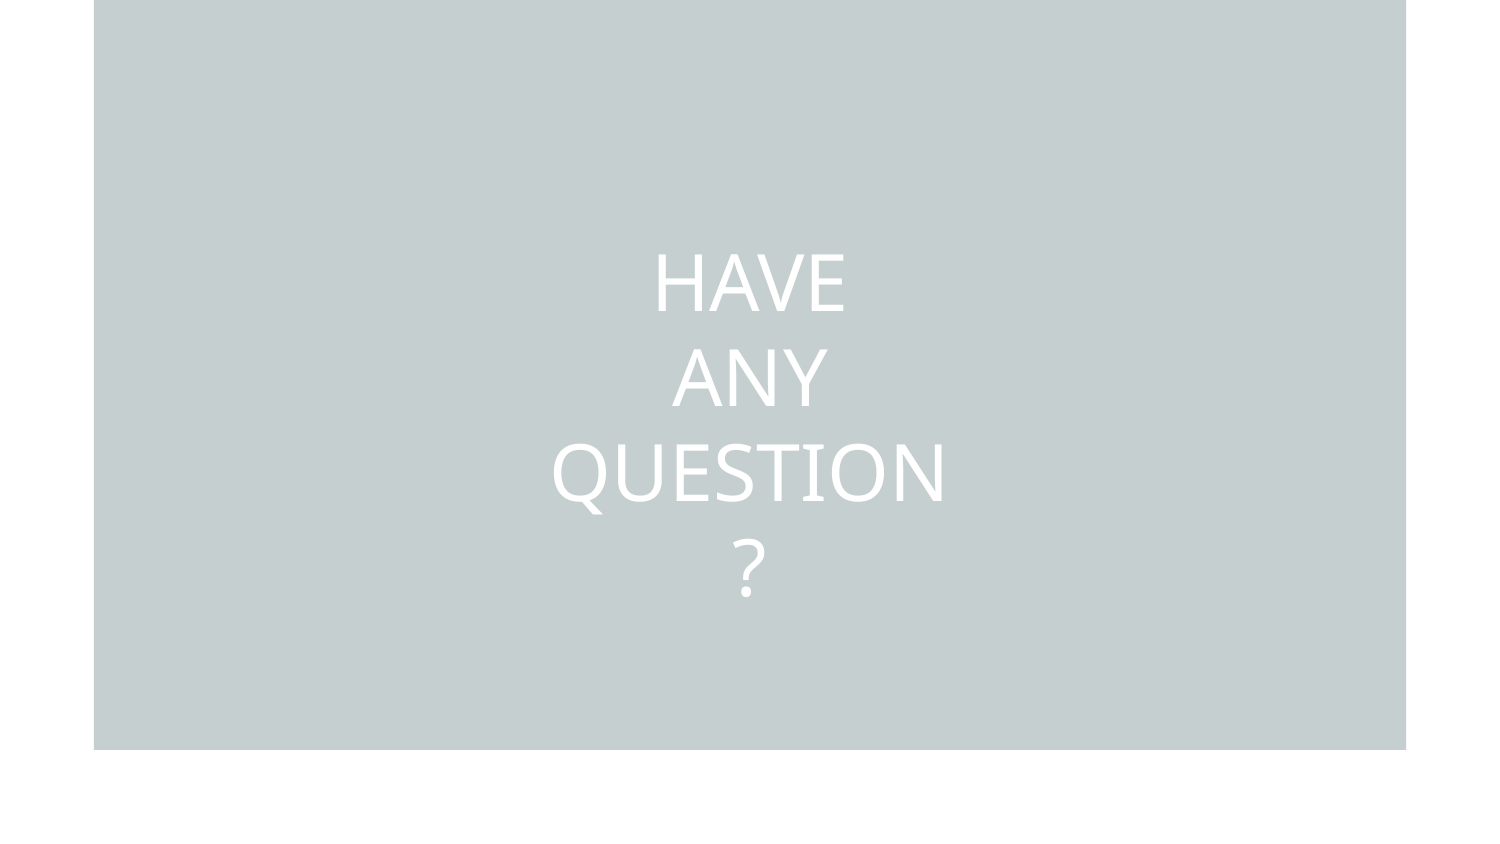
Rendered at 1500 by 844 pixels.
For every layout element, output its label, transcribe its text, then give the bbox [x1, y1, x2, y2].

text_box [93, 0, 1407, 750]
text_box HAVE ANY QUESTION ? [323, 226, 1177, 617]
